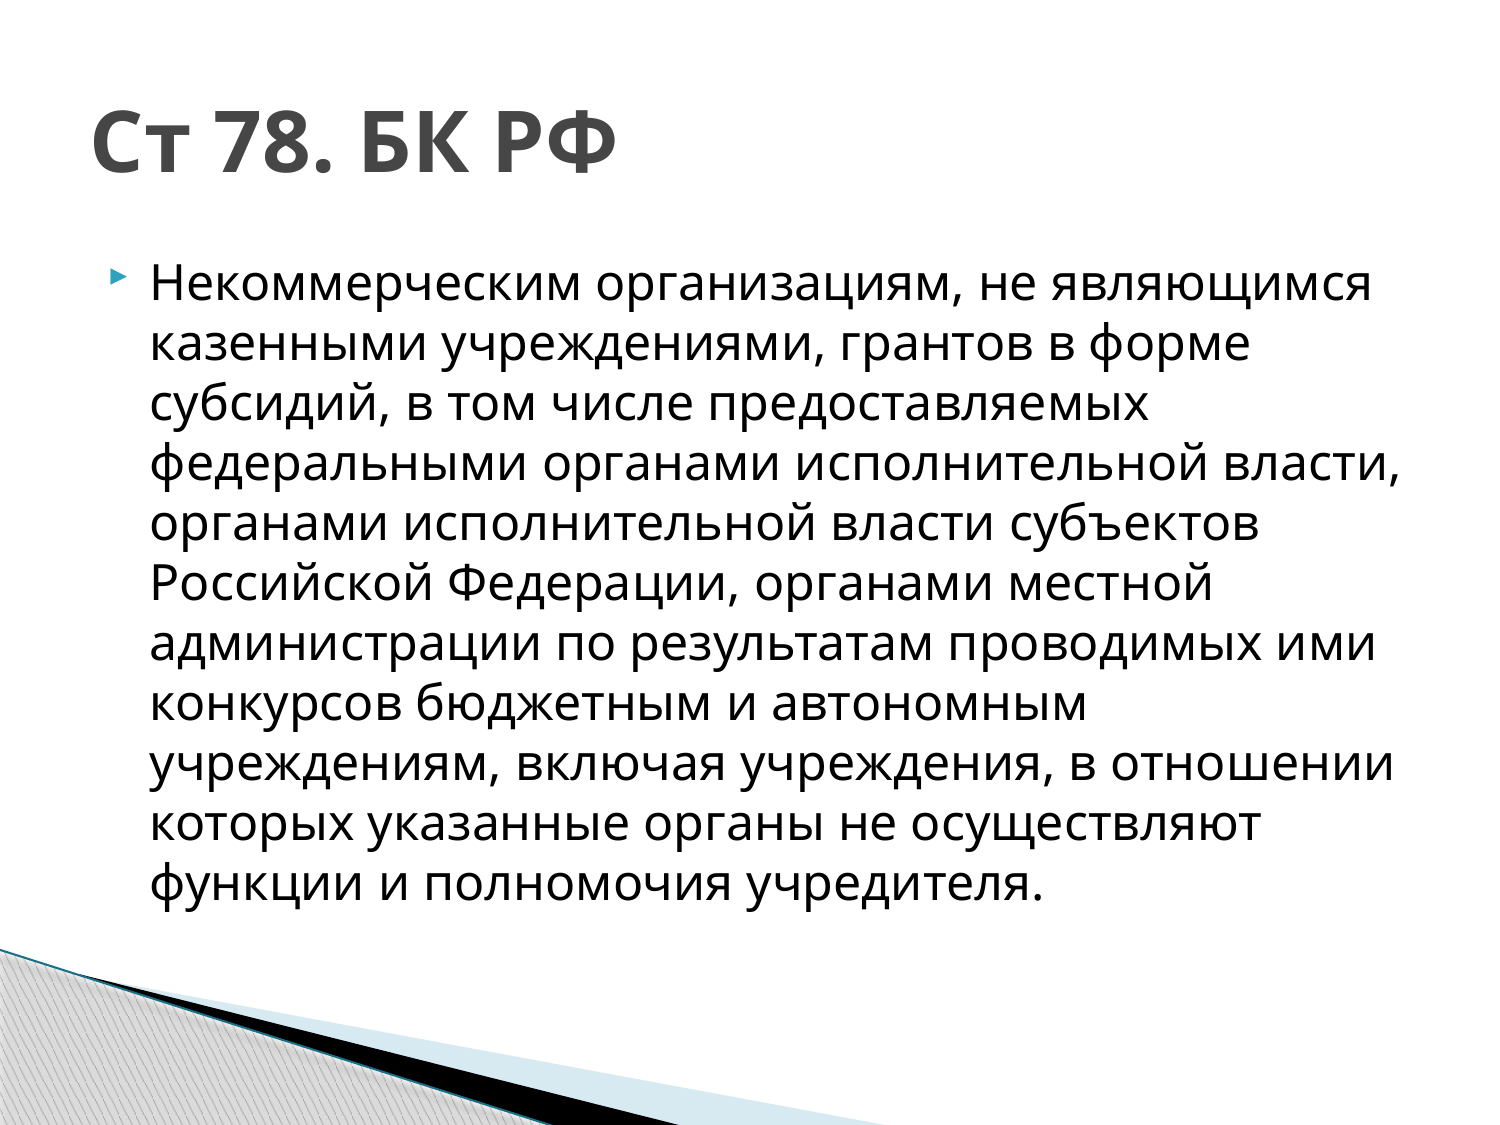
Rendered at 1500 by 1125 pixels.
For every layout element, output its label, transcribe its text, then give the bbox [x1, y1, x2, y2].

list Некоммерческим организациям, не являющимся казенными учреждениями, грантов в форме субсидий, в том числе предоставляемых федеральными органами исполнительной власти, органами исполнительной власти субъектов Российской Федерации, органами местной администрации по результатам проводимых ими конкурсов бюджетным и автономным учреждениям, включая учреждения, в отношении которых указанные органы не осуществляют функции и полномочия учредителя. [75, 243, 1425, 986]
title Ст 78. БК РФ [75, 45, 1425, 233]
